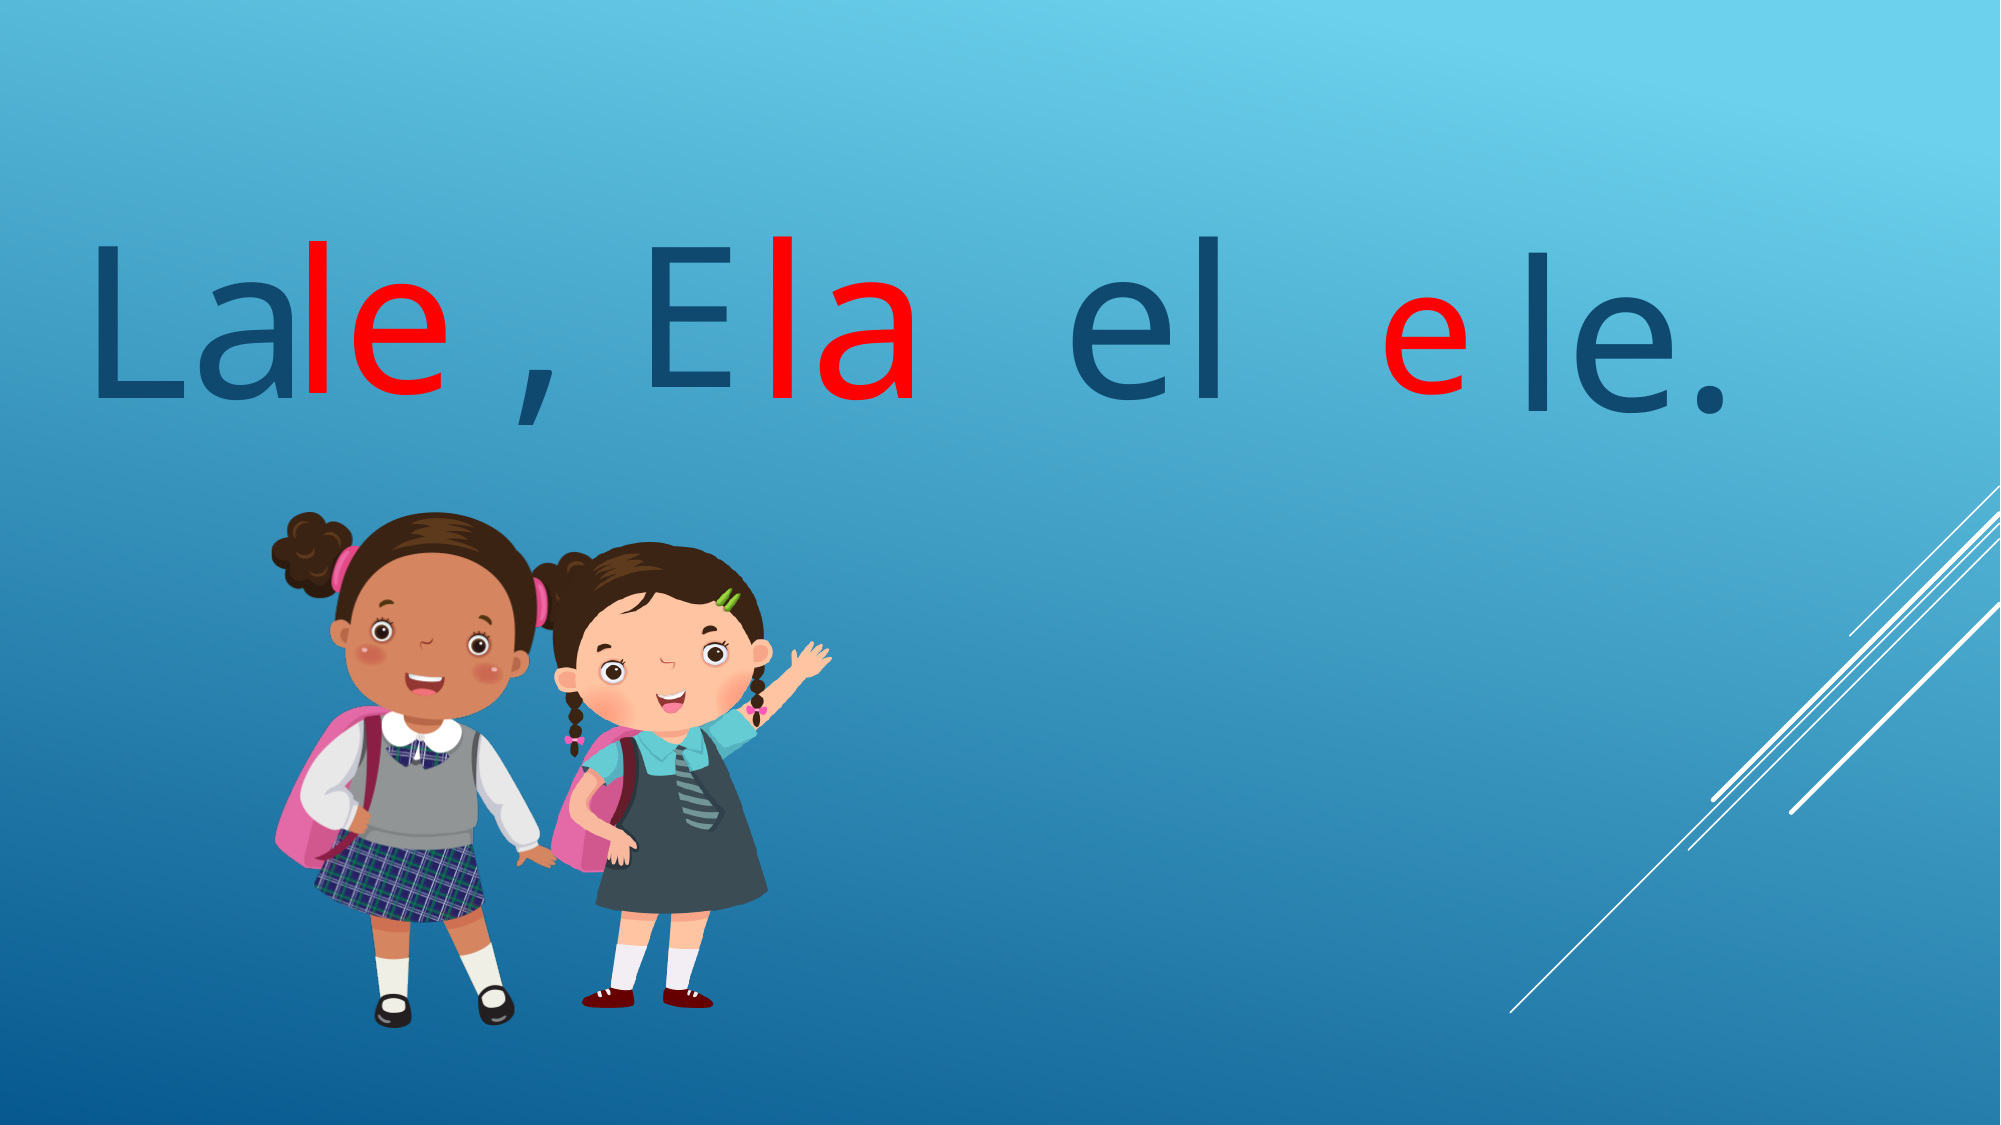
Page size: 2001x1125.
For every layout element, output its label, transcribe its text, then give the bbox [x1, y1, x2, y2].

text_box el [1046, 99, 1267, 528]
text_box E [618, 181, 673, 437]
text_box le [277, 114, 500, 512]
text_box e [1361, 211, 1469, 437]
text_box la [740, 99, 953, 528]
text_box le. [1496, 114, 1757, 542]
picture [213, 512, 902, 1028]
text_box , [494, 161, 563, 451]
list La [63, 99, 328, 528]
